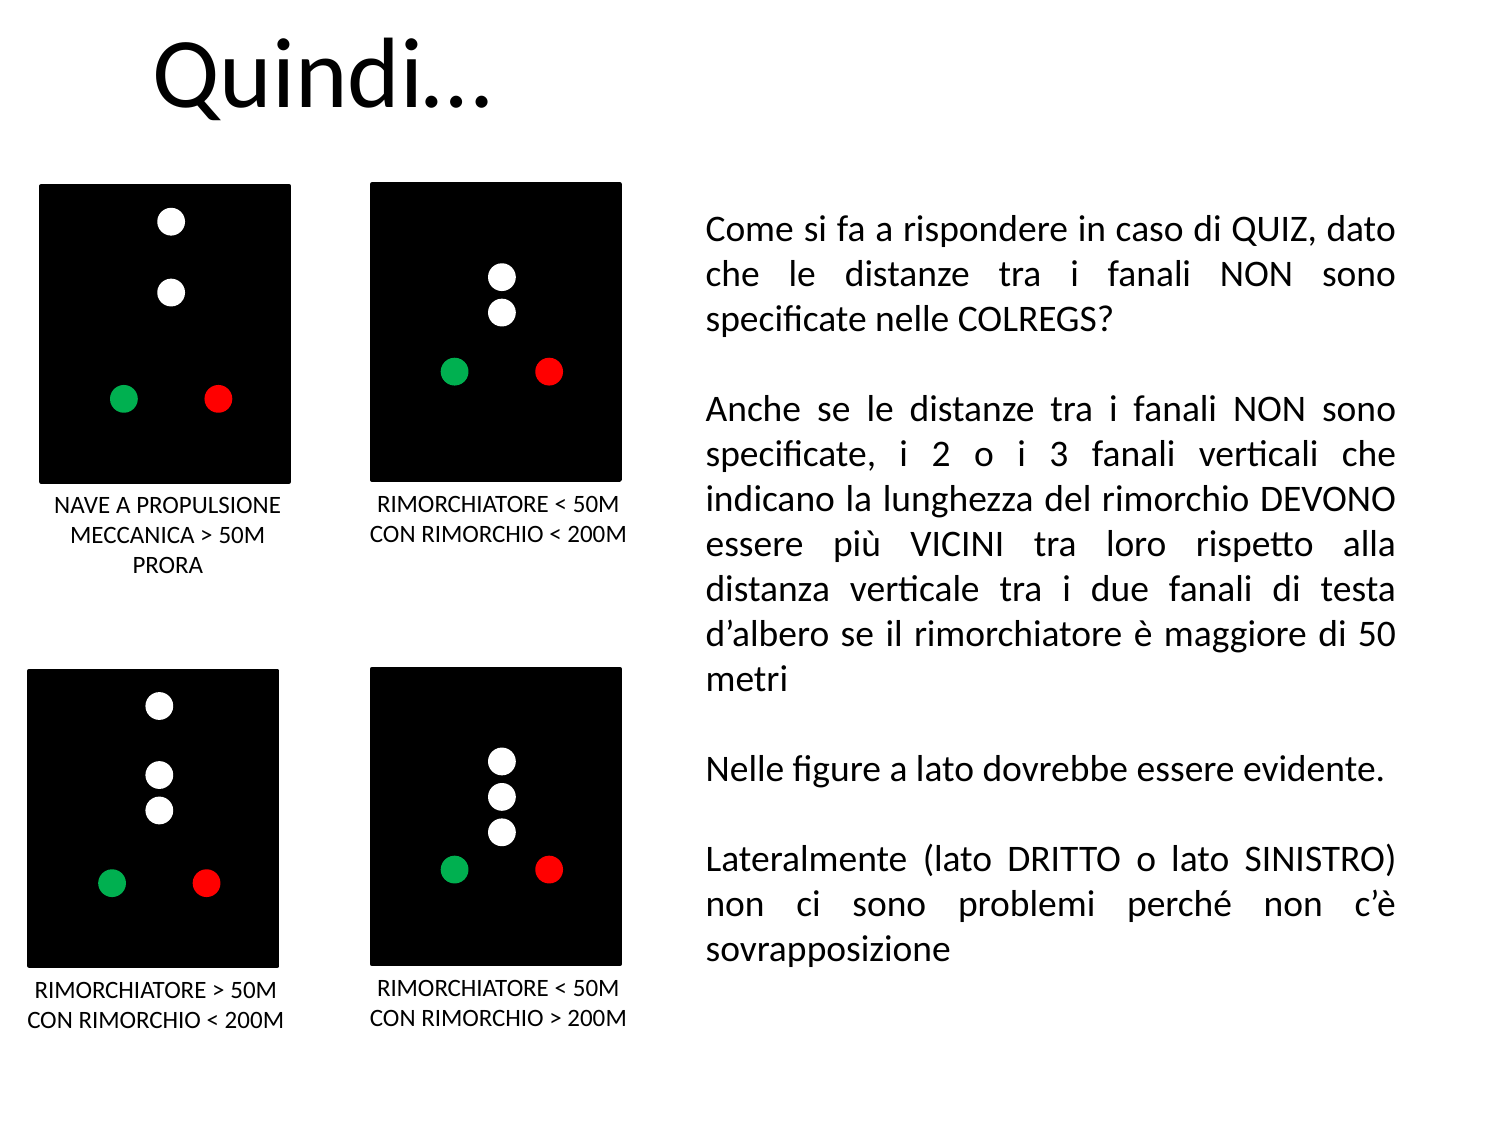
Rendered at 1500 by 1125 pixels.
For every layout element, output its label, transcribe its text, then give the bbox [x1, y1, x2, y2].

text_box [488, 818, 516, 847]
text_box RIMORCHIATORE < 50M CON RIMORCHIO > 200M [355, 964, 642, 1039]
text_box [157, 207, 186, 236]
text_box [535, 357, 564, 386]
text_box [27, 669, 279, 968]
text_box [488, 747, 516, 776]
text_box Come si fa a rispondere in caso di QUIZ, dato che le distanze tra i fanali NON sono specificate nelle COLREGS? Anche se le distanze tra i fanali NON sono specificate, i 2 o i 3 fanali verticali che indicano la lunghezza del rimorchio DEVONO essere più VICINI tra loro rispetto alla distanza verticale tra i due fanali di testa d’albero se il rimorchiatore è maggiore di 50 metri Nelle figure a lato dovrebbe essere evidente. Lateralmente (lato DRITTO o lato SINISTRO) non ci sono problemi perché non c’è sovrapposizione [690, 196, 1412, 976]
text_box [488, 263, 516, 292]
text_box [204, 384, 233, 413]
text_box [145, 761, 174, 789]
text_box NAVE A PROPULSIONE MECCANICA > 50M PRORA [39, 481, 297, 587]
text_box [192, 869, 221, 898]
text_box [370, 667, 622, 966]
text_box [39, 184, 291, 484]
text_box [440, 855, 469, 884]
text_box [440, 357, 469, 386]
text_box [488, 298, 516, 327]
text_box [145, 692, 174, 720]
text_box RIMORCHIATORE > 50M CON RIMORCHIO < 200M [12, 965, 300, 1041]
text_box [98, 869, 126, 898]
text_box [535, 855, 564, 884]
text_box RIMORCHIATORE < 50M CON RIMORCHIO < 200M [355, 479, 642, 555]
text_box [370, 182, 622, 482]
text_box [157, 278, 186, 307]
text_box [110, 384, 138, 413]
text_box [488, 783, 516, 811]
text_box [145, 796, 174, 825]
text_box Quindi… [137, 0, 508, 135]
